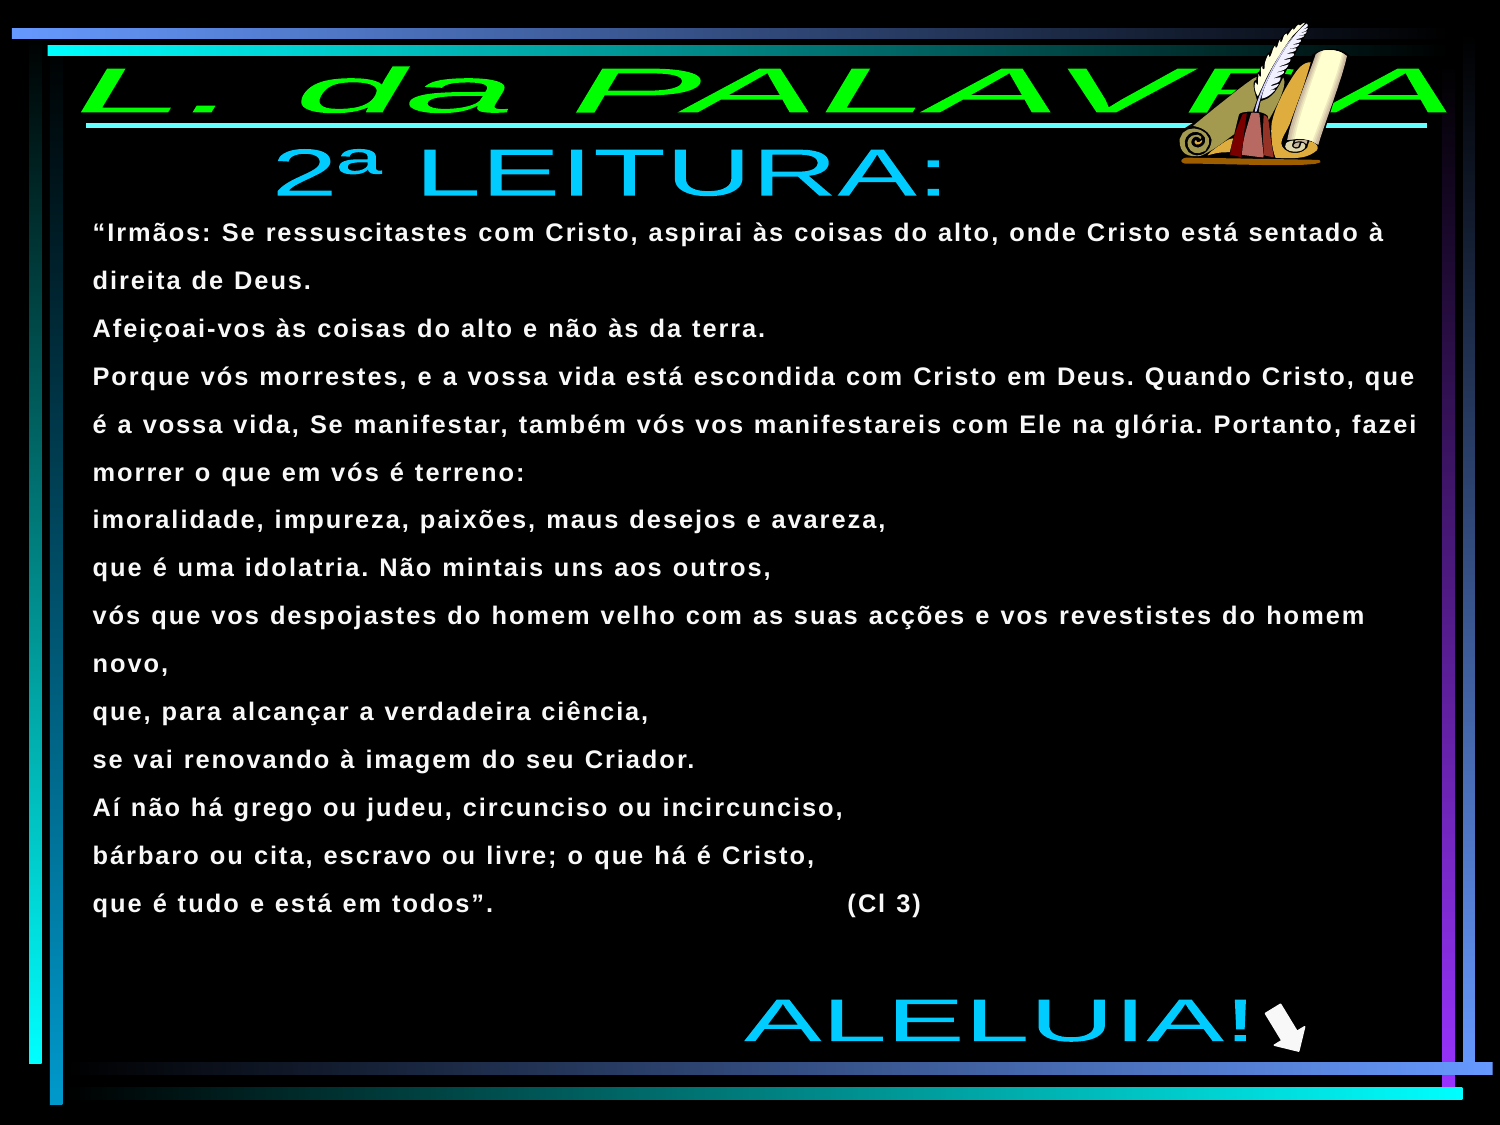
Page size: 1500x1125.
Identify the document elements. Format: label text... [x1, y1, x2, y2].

picture [1174, 18, 1354, 168]
text_box [1265, 1004, 1305, 1052]
text_box “Irmãos: Se ressuscitastes com Cristo, aspirai às coisas do alto, onde Cristo está sentado à direita de Deus. Afeiçoai-vos às coisas do alto e não às da terra. Porque vós morrestes, e a vossa vida está escondida com Cristo em Deus. Quando Cristo, que é a vossa vida, Se manifestar, também vós vos manifestareis com Ele na glória. Portanto, fazei morrer o que em vós é terreno: imoralidade, impureza, paixões, maus desejos e avareza, que é uma idolatria. Não mintais uns aos outros, vós que vos despojastes do homem velho com as suas acções e vos revestistes do homem novo, que, para alcançar a verdadeira ciência, se vai renovando à imagem do seu Criador. Aí não há grego ou judeu, circunciso ou incircunciso, bárbaro ou cita, escravo ou livre; o que há é Cristo, que é tudo e está em todos”. (Cl 3) [77, 208, 1459, 942]
